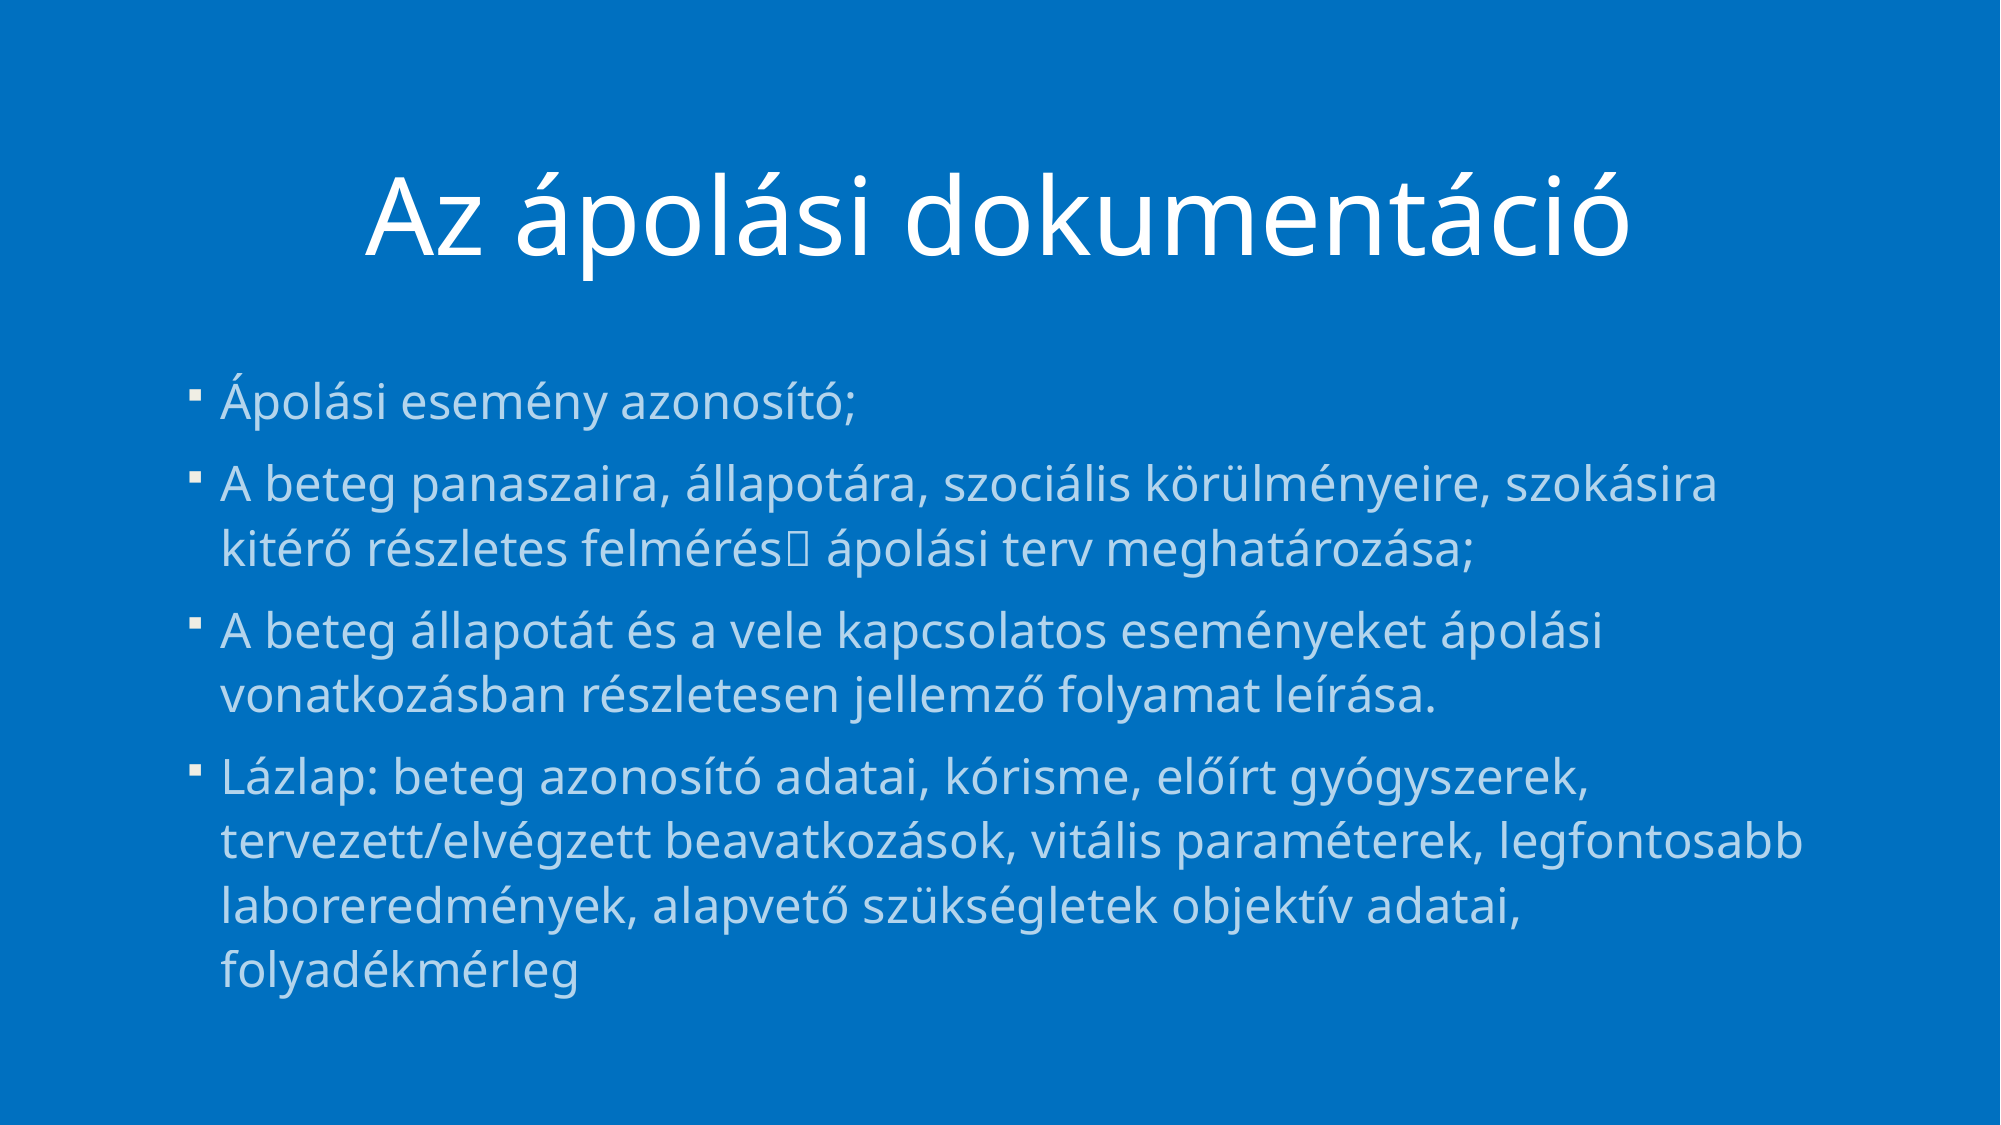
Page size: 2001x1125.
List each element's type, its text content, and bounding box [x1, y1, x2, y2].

title Az ápolási dokumentáció [137, 111, 1863, 330]
list Ápolási esemény azonosító; A beteg panaszaira, állapotára, szociális körülményeire, szokásira kitérő részletes felmérés ápolási terv meghatározása; A beteg állapotát és a vele kapcsolatos eseményeket ápolási vonatkozásban részletesen jellemző folyamat leírása. Lázlap: beteg azonosító adatai, kórisme, előírt gyógyszerek, tervezett/elvégzett beavatkozások, vitális paraméterek, legfontosabb laboreredmények, alapvető szükségletek objektív adatai, folyadékmérleg [137, 357, 1863, 1014]
